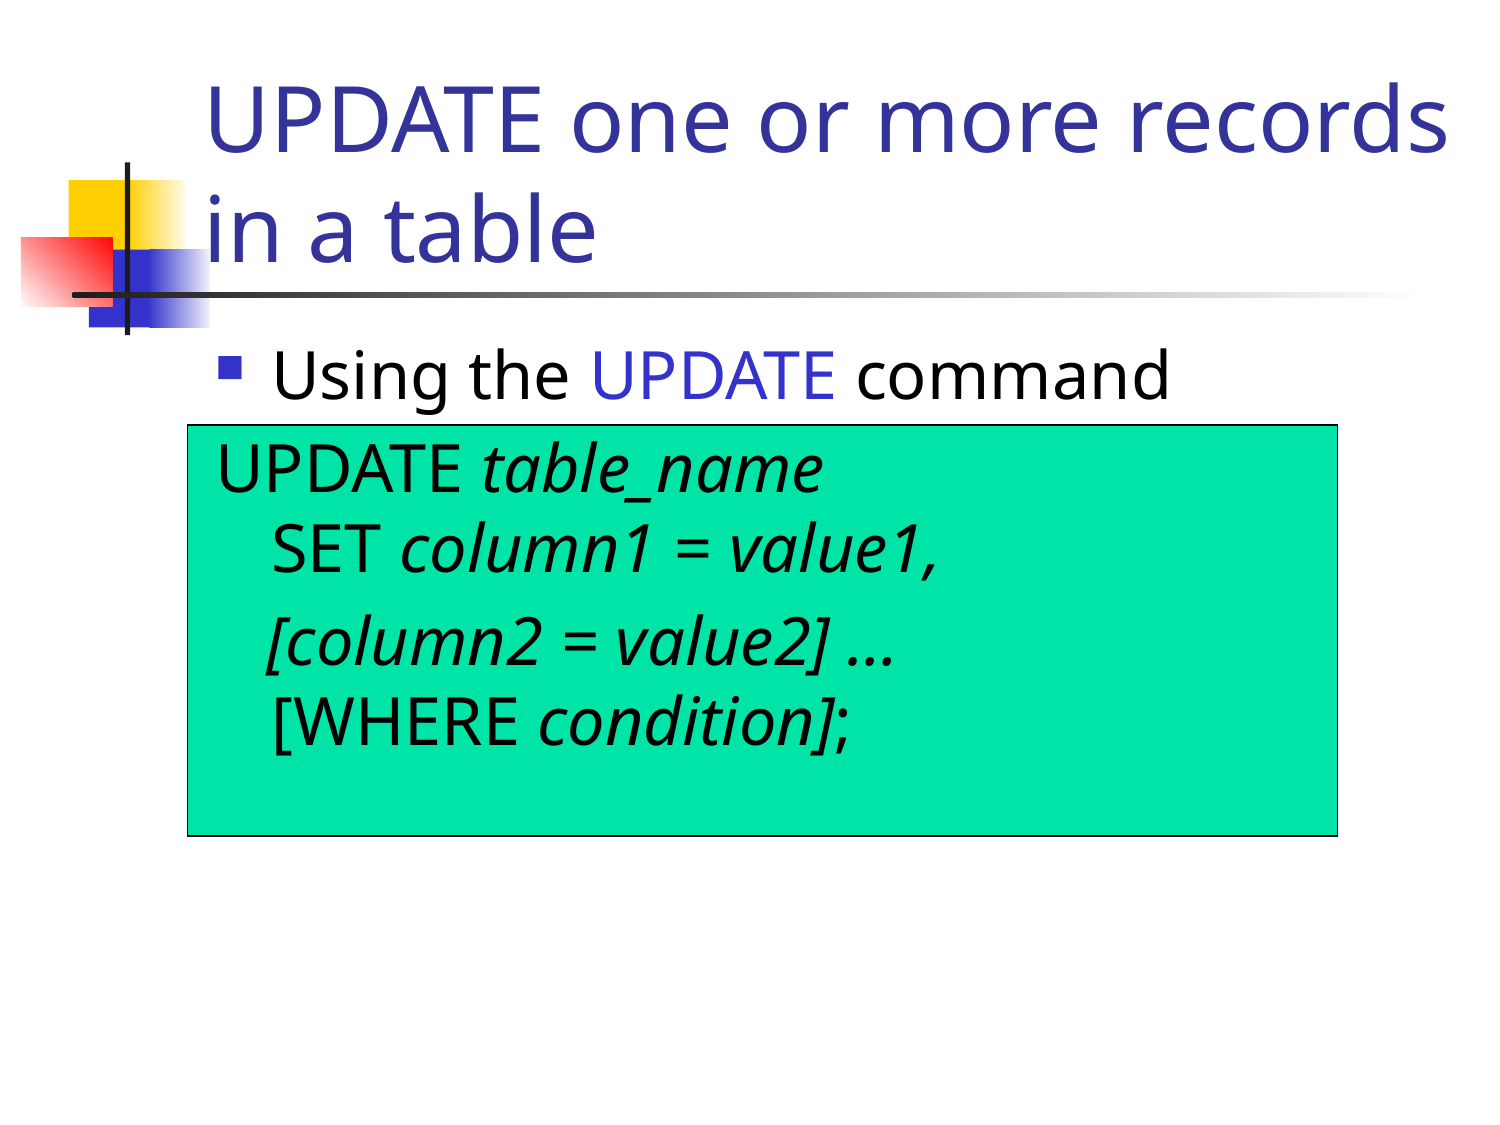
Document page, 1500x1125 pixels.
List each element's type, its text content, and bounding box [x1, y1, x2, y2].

title UPDATE one or more records in a table [188, 101, 1468, 289]
text_box [187, 425, 200, 837]
list Using the UPDATE command UPDATE table_name SET column1 = value1, [column2 = value2] … [WHERE condition]; [200, 324, 1475, 1000]
